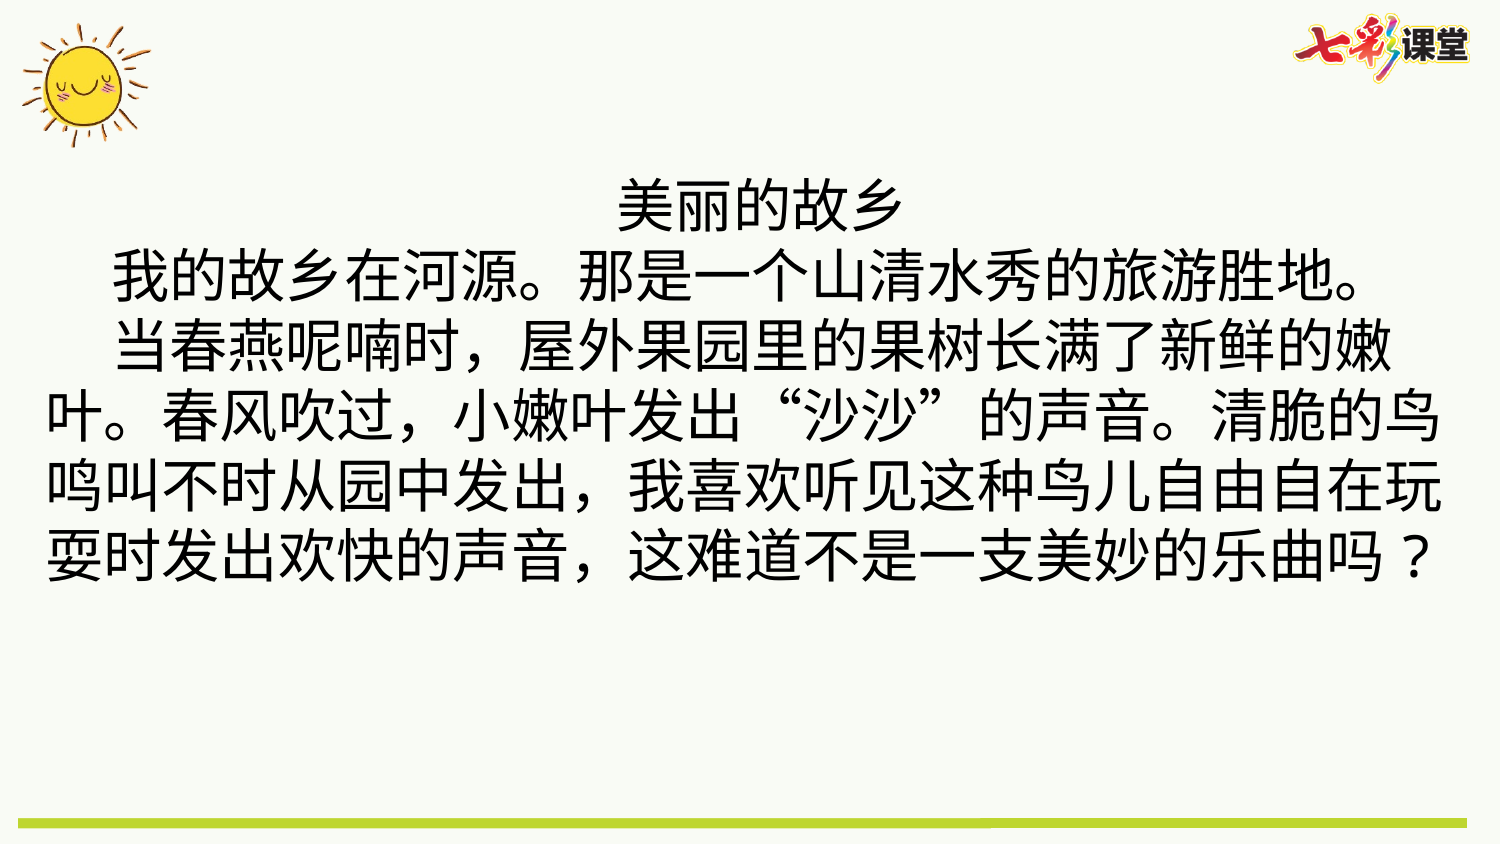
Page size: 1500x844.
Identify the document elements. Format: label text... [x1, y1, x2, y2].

picture [18, 771, 1467, 844]
picture [1291, 9, 1472, 87]
text_box 美丽的故乡 我的故乡在河源。那是一个山清水秀的旅游胜地。 当春燕呢喃时，屋外果园里的果树长满了新鲜的嫩叶。春风吹过，小嫩叶发出“沙沙”的声音。清脆的鸟鸣叫不时从园中发出，我喜欢听见这种鸟儿自由自在玩耍时发出欢快的声音，这难道不是一支美妙的乐曲吗? [30, 161, 1495, 597]
picture [0, 0, 173, 172]
